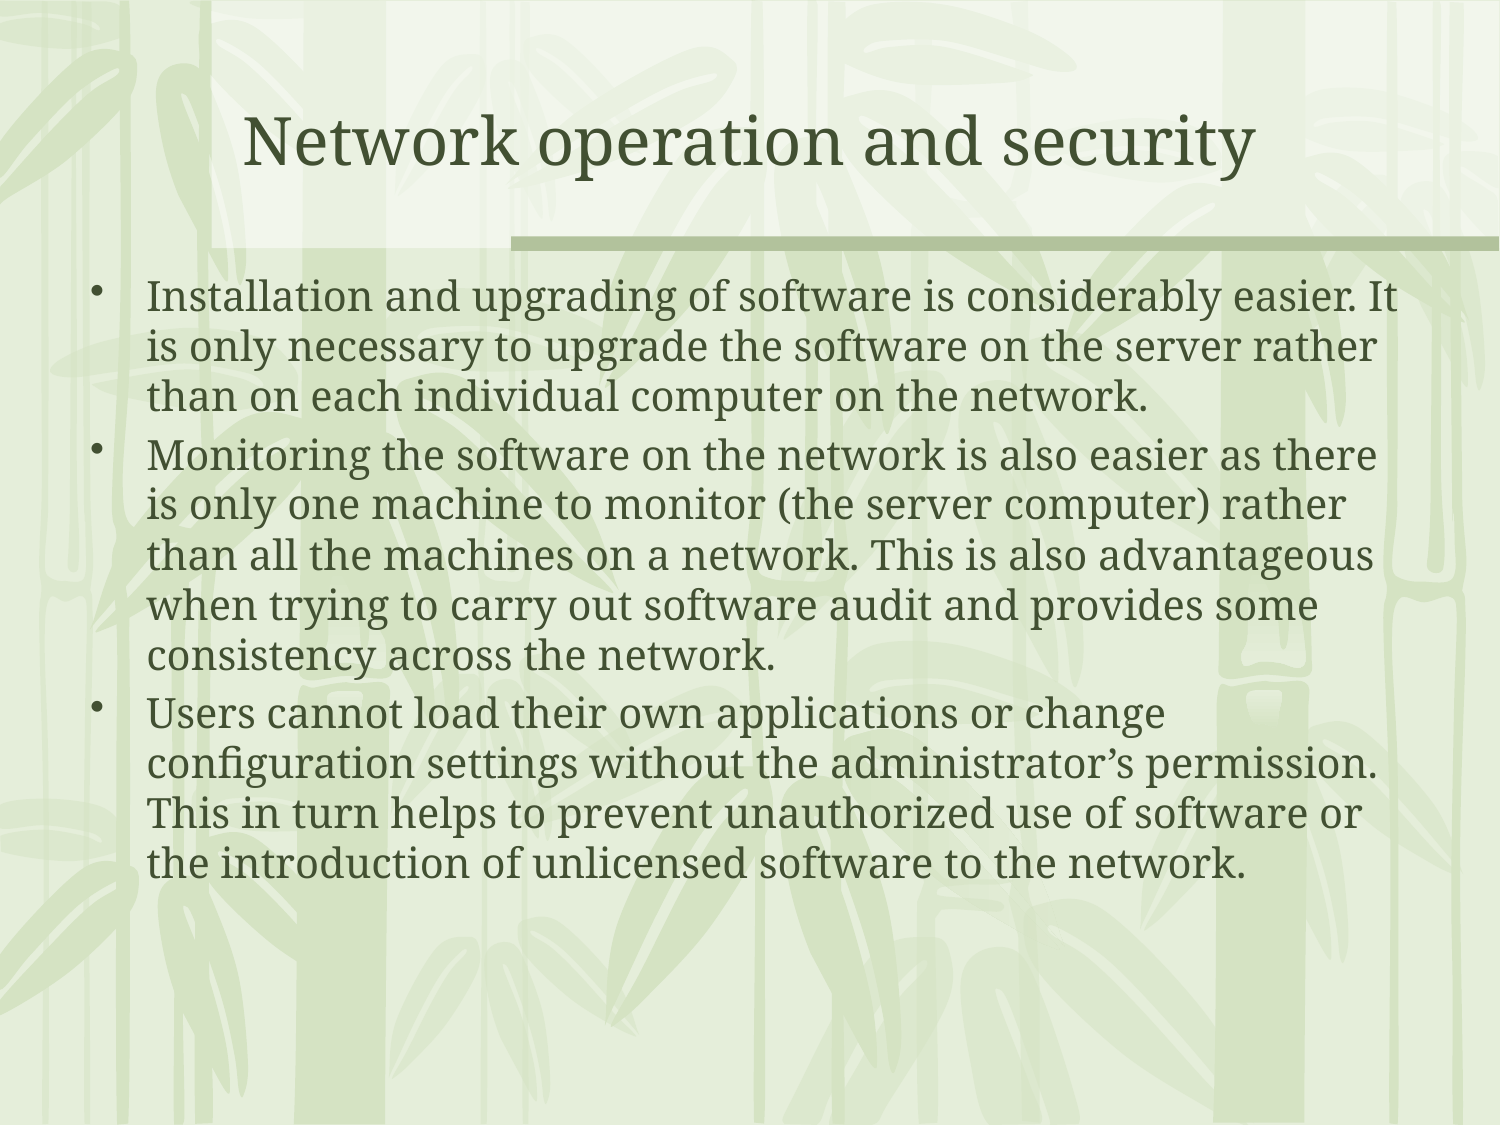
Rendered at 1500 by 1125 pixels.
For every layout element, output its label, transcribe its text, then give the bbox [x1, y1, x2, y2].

list Installation and upgrading of software is considerably easier. It is only necessary to upgrade the software on the server rather than on each individual computer on the network. Monitoring the software on the network is also easier as there is only one machine to monitor (the server computer) rather than all the machines on a network. This is also advantageous when trying to carry out software audit and provides some consistency across the network. Users cannot load their own applications or change configuration settings without the administrator’s permission. This in turn helps to prevent unauthorized use of software or the introduction of unlicensed software to the network. [74, 262, 1426, 1006]
title Network operation and security [74, 44, 1426, 233]
